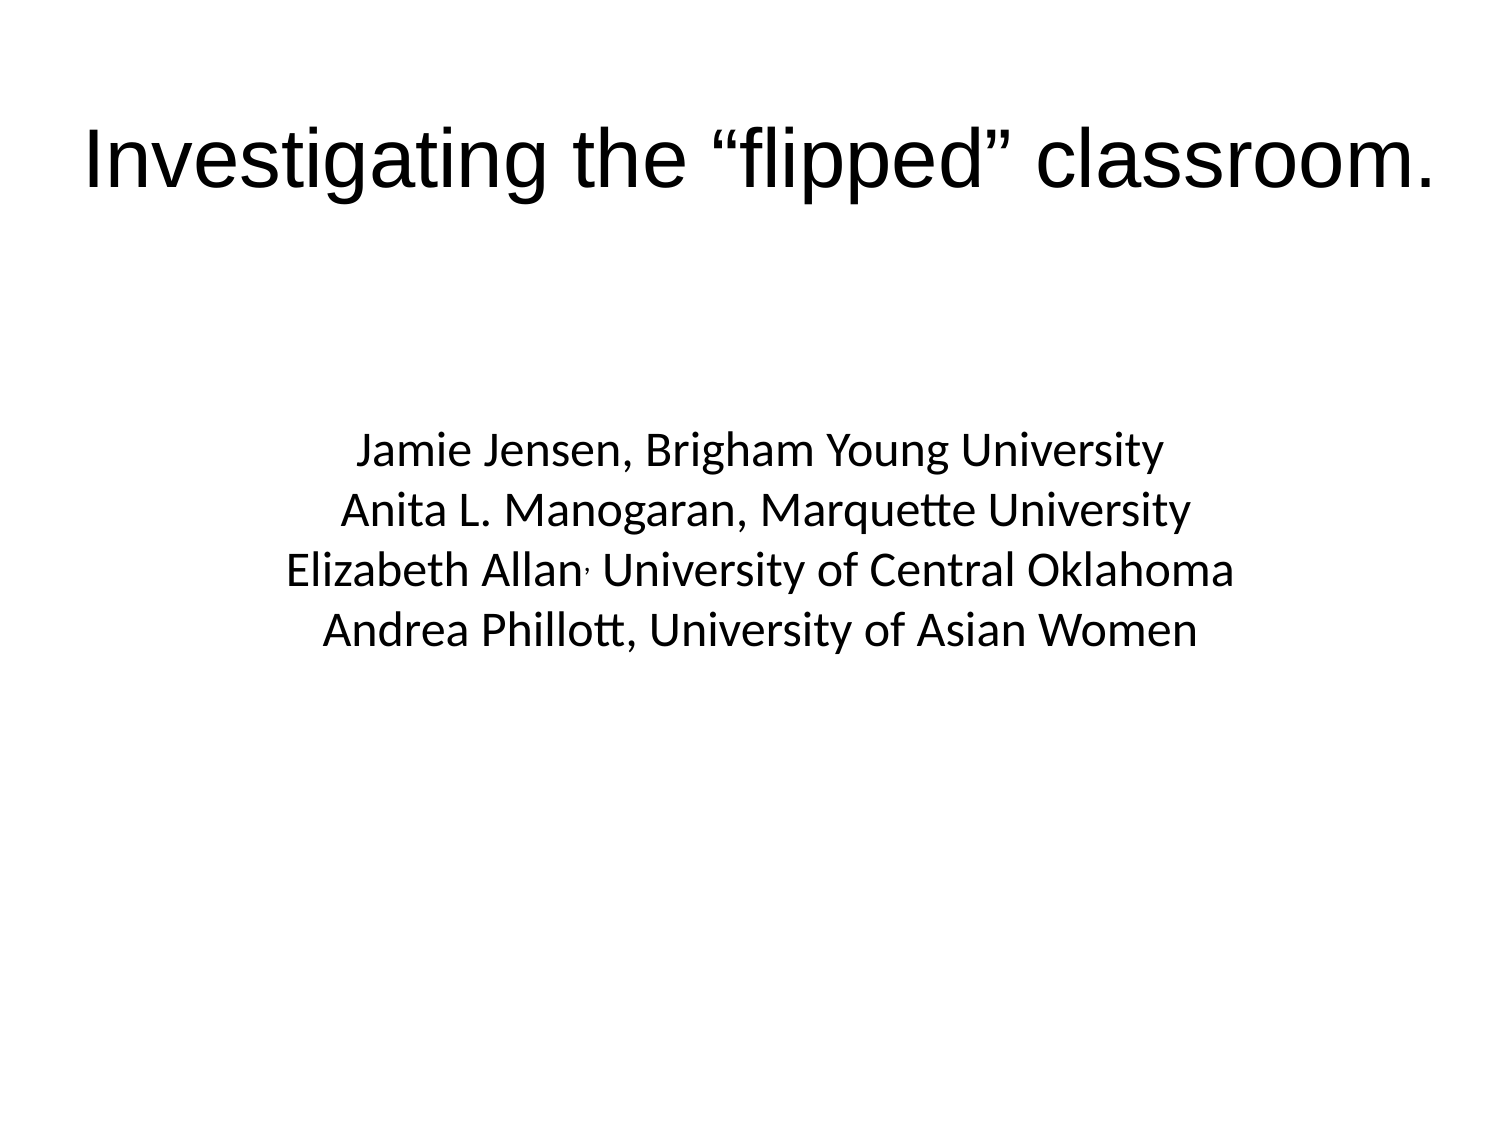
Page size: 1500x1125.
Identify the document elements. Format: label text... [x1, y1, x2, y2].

text_box Investigating the “flipped” classroom. [67, 97, 1454, 212]
text_box Jamie Jensen, Brigham Young University Anita L. Manogaran, Marquette University Elizabeth Allan, University of Central Oklahoma Andrea Phillott, University of Asian Women [106, 409, 1415, 1071]
